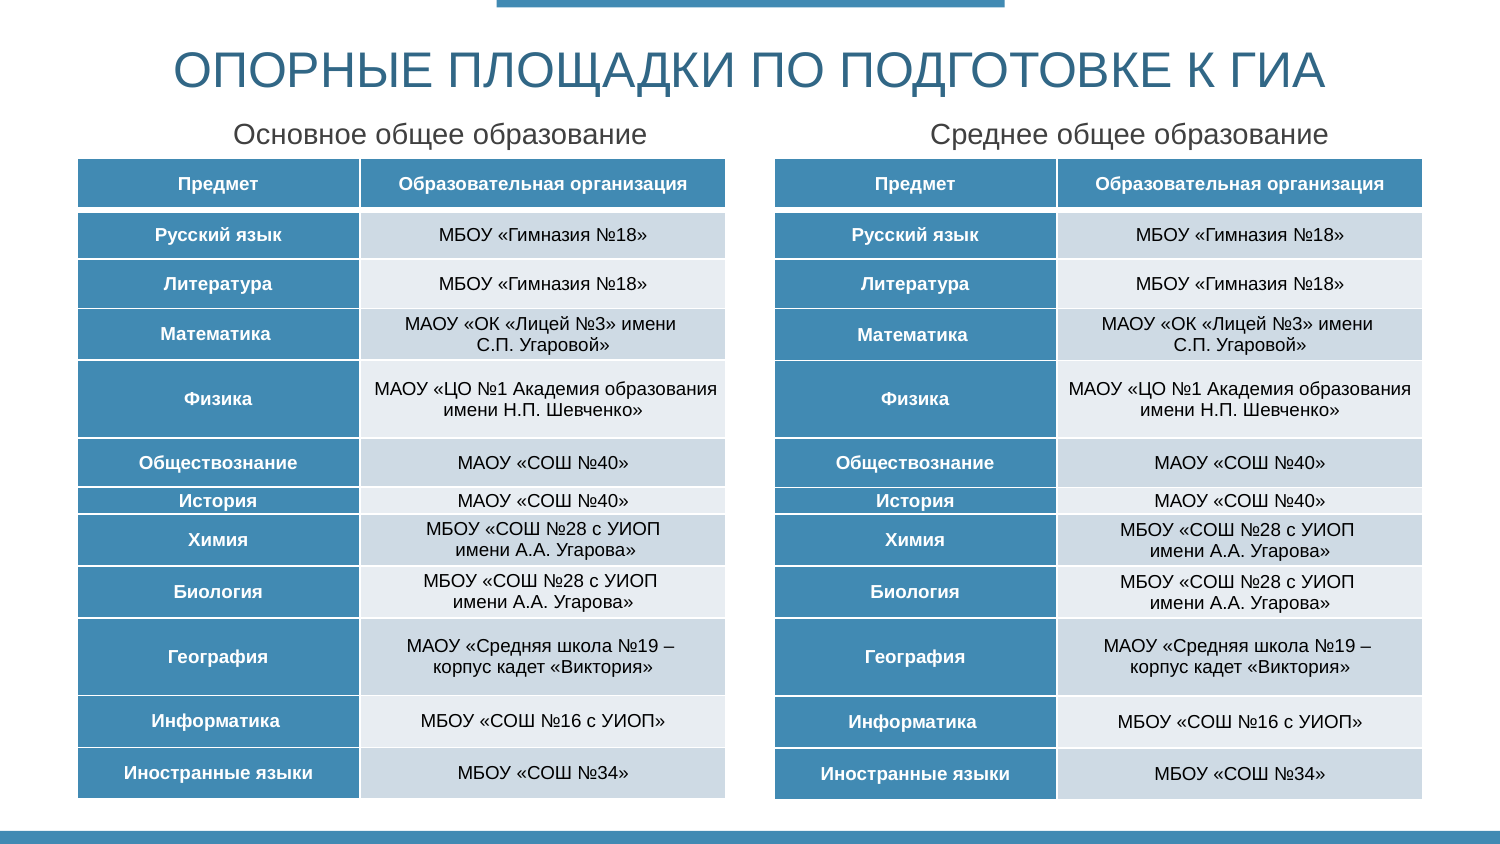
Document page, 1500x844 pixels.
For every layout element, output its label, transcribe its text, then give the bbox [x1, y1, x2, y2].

table_cell МБОУ «СОШ №16 с УИОП» [1058, 697, 1422, 747]
table_cell МАОУ «Средняя школа №19 – корпус кадет «Виктория» [1058, 619, 1422, 695]
table_cell МБОУ «СОШ №28 с УИОП имени А.А. Угарова» [361, 515, 725, 565]
table_cell Иностранные языки [775, 749, 1056, 799]
list ОПОРНЫЕ ПЛОЩАДКИ ПО ПОДГОТОВКЕ К ГИА [0, 20, 1500, 115]
table_header Образовательная организация [1058, 159, 1422, 207]
table_cell Информатика [775, 697, 1056, 747]
table_cell Литература [775, 260, 1056, 308]
text_box Среднее общее образование [915, 107, 1376, 158]
table_cell География [78, 619, 359, 695]
table_cell МАОУ «СОШ №40» [361, 488, 725, 513]
table_cell Биология [775, 567, 1056, 617]
table_cell Обществознание [78, 439, 359, 486]
table_cell Математика [775, 309, 1056, 360]
table_header Предмет [78, 159, 359, 207]
table_cell Русский язык [78, 213, 359, 258]
table_cell МБОУ «СОШ №16 с УИОП» [361, 696, 725, 747]
table_header Предмет [775, 159, 1056, 207]
table_cell МБОУ «Гимназия №18» [1058, 213, 1422, 258]
text_box Основное общее образование [218, 108, 680, 158]
table_cell МБОУ «Гимназия №18» [361, 260, 725, 308]
table_cell МАОУ «СОШ №40» [1058, 488, 1422, 513]
table_cell Русский язык [775, 213, 1056, 258]
table_cell История [78, 488, 359, 513]
table_cell Математика [78, 309, 359, 359]
table_cell Физика [775, 361, 1056, 437]
table_cell МАОУ «ЦО №1 Академия образования имени Н.П. Шевченко» [1058, 361, 1422, 437]
table_cell Физика [78, 361, 359, 437]
table_cell МБОУ «СОШ №34» [1058, 749, 1422, 799]
table_cell Химия [78, 515, 359, 565]
table_cell МБОУ «СОШ №34» [361, 748, 725, 798]
table_header Образовательная организация [361, 159, 725, 207]
table_cell МАОУ «СОШ №40» [1058, 439, 1422, 487]
table_cell МАОУ «ЦО №1 Академия образования имени Н.П. Шевченко» [361, 361, 725, 437]
table_cell МБОУ «СОШ №28 с УИОП имени А.А. Угарова» [361, 567, 725, 617]
table_cell Химия [775, 515, 1056, 565]
table_cell Биология [78, 567, 359, 617]
table_cell Информатика [78, 696, 359, 747]
table_cell История [775, 488, 1056, 513]
table_cell МБОУ «СОШ №28 с УИОП имени А.А. Угарова» [1058, 515, 1422, 565]
table_cell Обществознание [775, 439, 1056, 487]
table_cell Литература [78, 260, 359, 308]
table_cell МАОУ «ОК «Лицей №3» имени С.П. Угаровой» [361, 309, 725, 359]
table_cell МАОУ «Средняя школа №19 – корпус кадет «Виктория» [361, 619, 725, 695]
table_cell География [775, 619, 1056, 695]
table_cell МБОУ «СОШ №28 с УИОП имени А.А. Угарова» [1058, 567, 1422, 617]
table_cell МБОУ «Гимназия №18» [361, 213, 725, 258]
table_cell МБОУ «Гимназия №18» [1058, 260, 1422, 308]
table_cell МАОУ «СОШ №40» [361, 439, 725, 486]
table_cell МАОУ «ОК «Лицей №3» имени С.П. Угаровой» [1058, 309, 1422, 360]
table_cell Иностранные языки [78, 748, 359, 798]
